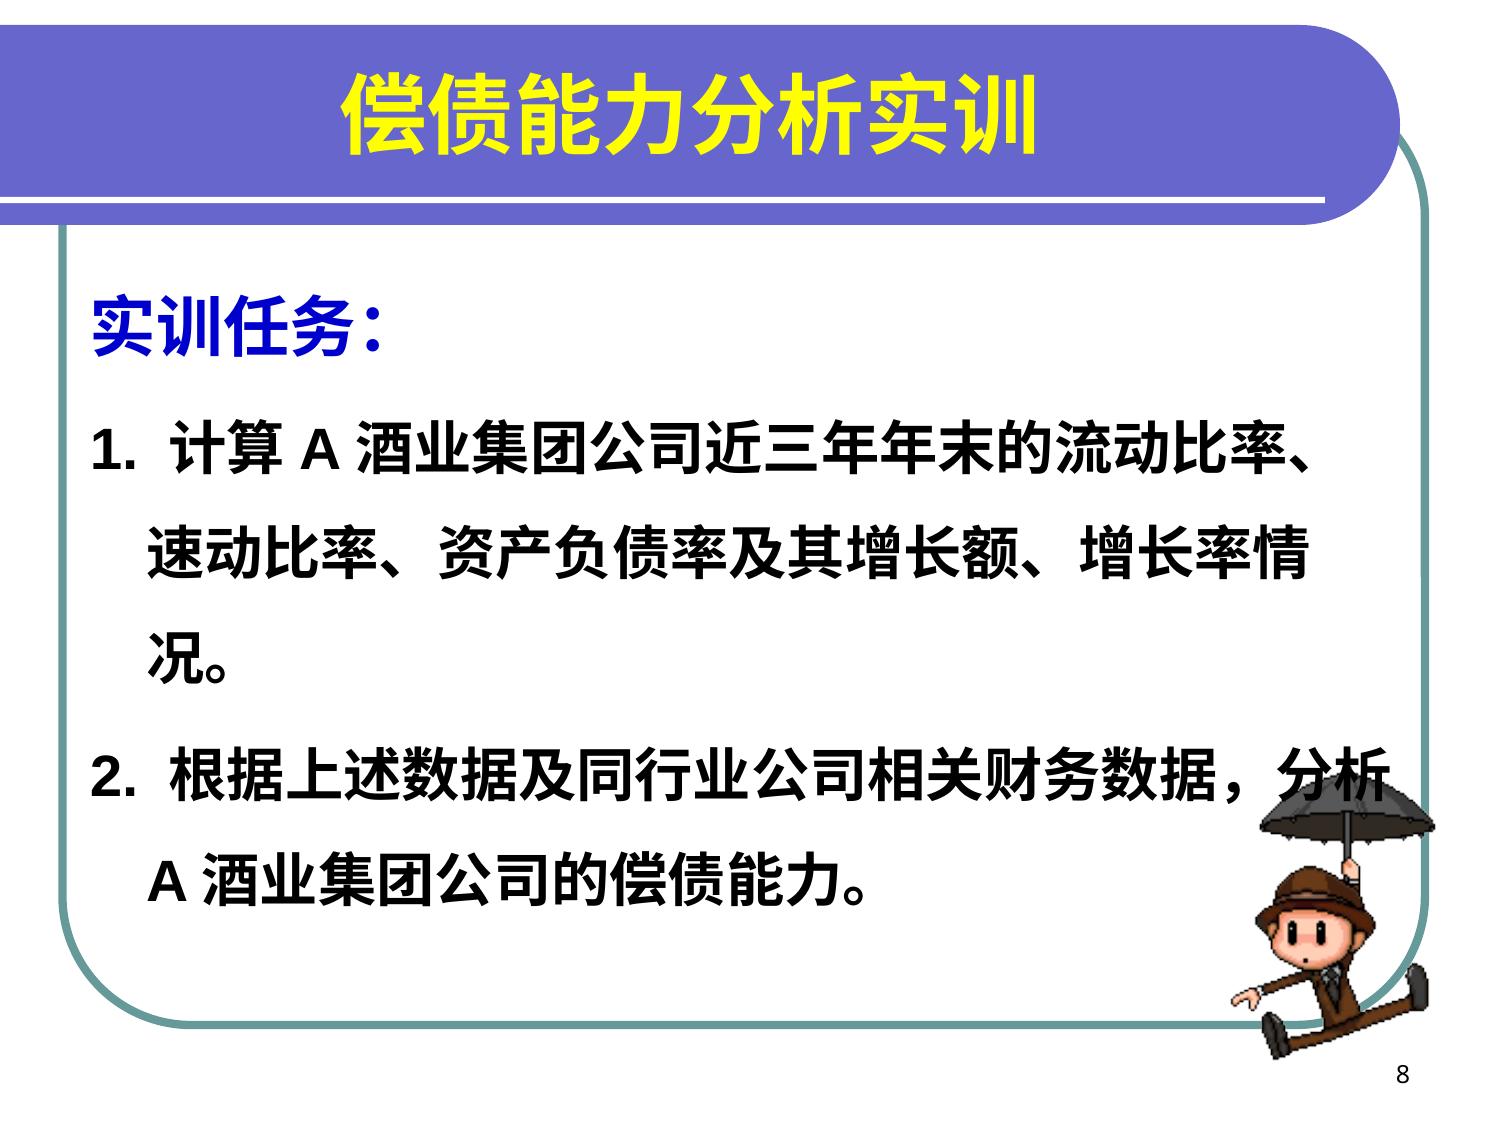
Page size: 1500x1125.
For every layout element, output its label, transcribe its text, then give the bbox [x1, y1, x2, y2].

picture [1173, 749, 1500, 1074]
slide_number 8 [1074, 1024, 1426, 1101]
title 偿债能力分析实训 [31, 37, 1348, 188]
text_box 实训任务： 1. 计算A酒业集团公司近三年年末的流动比率、速动比率、资产负债率及其增长额、增长率情况。 2. 根据上述数据及同行业公司相关财务数据，分析A酒业集团公司的偿债能力。 [74, 237, 1411, 925]
